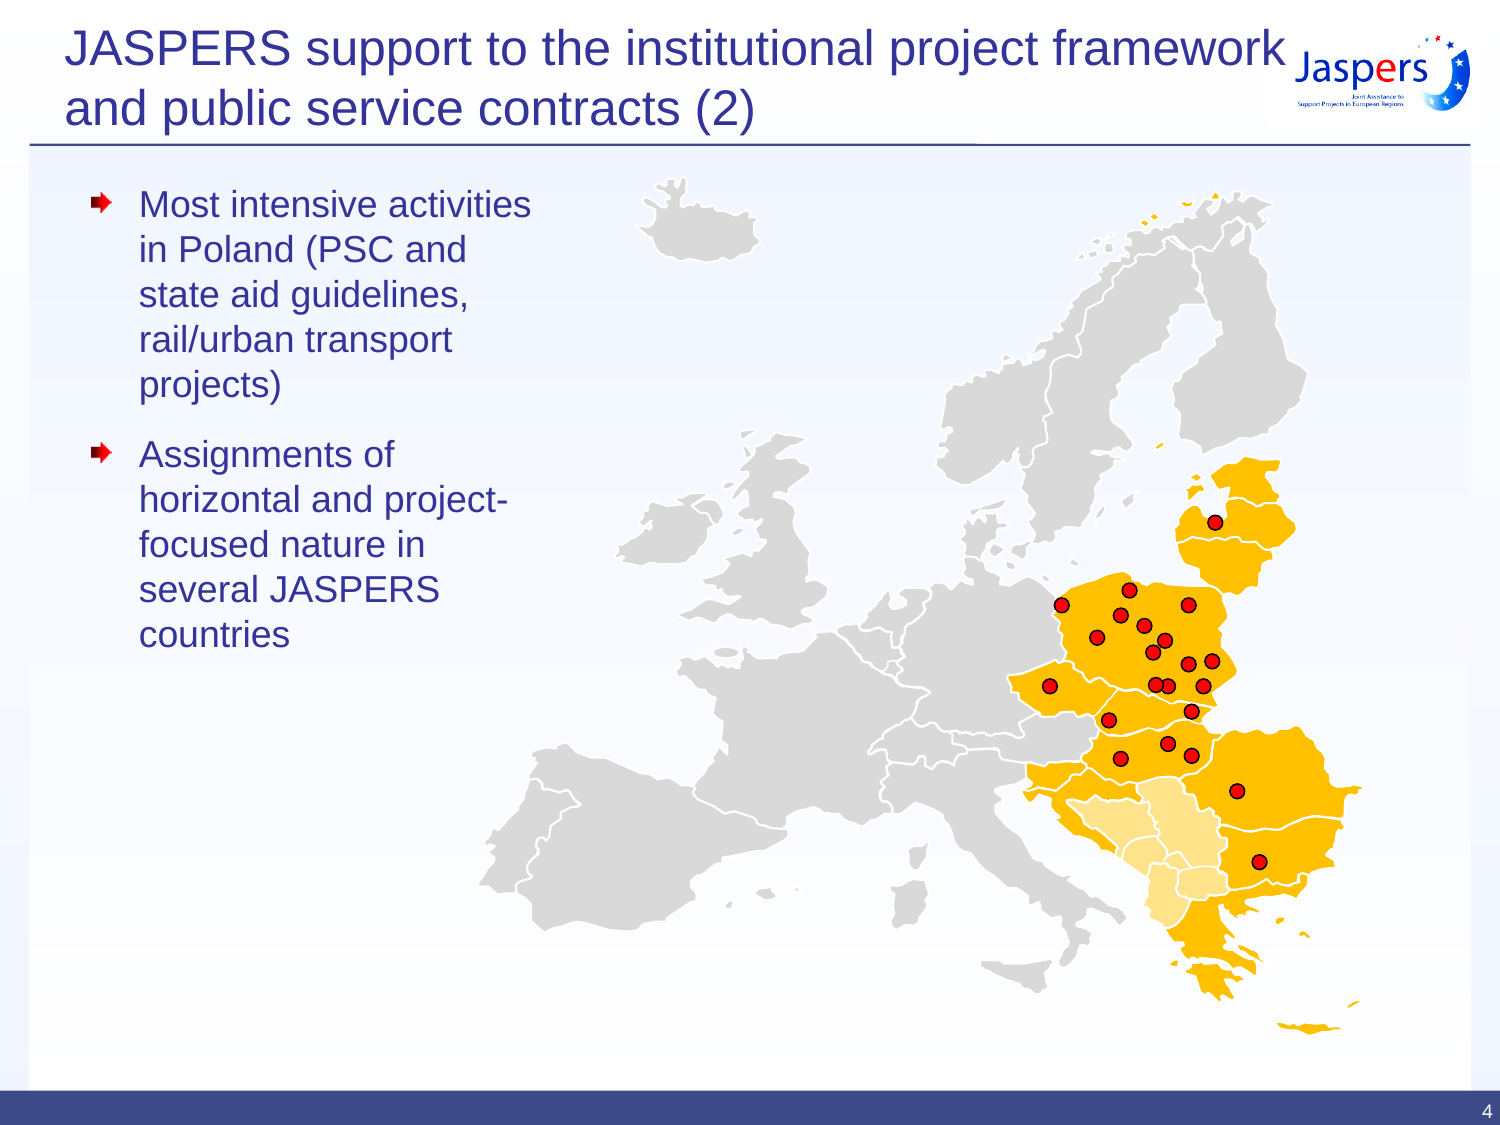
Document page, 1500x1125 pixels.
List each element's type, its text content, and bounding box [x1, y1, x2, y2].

text_box [1177, 199, 1195, 208]
text_box [1113, 751, 1129, 767]
text_box [1184, 748, 1200, 764]
text_box [741, 445, 753, 459]
text_box [1210, 515, 1223, 531]
text_box [1113, 608, 1129, 623]
text_box [859, 587, 931, 648]
text_box [869, 718, 968, 770]
text_box [1175, 869, 1231, 901]
text_box [1181, 656, 1197, 672]
text_box [739, 429, 757, 440]
text_box [1093, 689, 1214, 736]
text_box JASPERS support to the institutional project framework and public service contracts (2) [49, 7, 1343, 145]
text_box [1184, 961, 1247, 1004]
text_box [557, 742, 789, 932]
text_box [1218, 817, 1346, 889]
text_box [691, 499, 725, 525]
text_box [1054, 597, 1070, 613]
text_box [1067, 795, 1189, 878]
text_box [1042, 678, 1058, 694]
text_box [1138, 219, 1151, 228]
text_box [1167, 851, 1193, 869]
text_box [1184, 704, 1200, 720]
text_box [907, 839, 930, 872]
text_box [948, 712, 1099, 766]
text_box [1156, 835, 1168, 861]
text_box [1137, 776, 1228, 868]
text_box [1121, 801, 1160, 860]
text_box [889, 879, 930, 931]
text_box [1236, 944, 1272, 968]
text_box [1274, 916, 1286, 926]
text_box [1081, 720, 1222, 784]
text_box [1252, 854, 1267, 870]
text_box [1162, 678, 1176, 694]
text_box [1167, 958, 1180, 968]
text_box [1178, 537, 1274, 597]
text_box [1051, 571, 1239, 709]
text_box [1157, 633, 1173, 649]
slide_number 4 [1195, 1091, 1500, 1125]
text_box [880, 749, 1128, 969]
text_box [1163, 873, 1309, 977]
text_box [1295, 929, 1312, 940]
text_box [1275, 1021, 1343, 1036]
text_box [959, 497, 1081, 572]
text_box [896, 579, 1066, 739]
text_box [1209, 191, 1221, 200]
text_box [614, 492, 715, 567]
text_box [674, 631, 930, 829]
text_box [712, 647, 740, 658]
text_box [1210, 455, 1282, 506]
text_box [1089, 630, 1105, 646]
text_box [1196, 678, 1211, 694]
text_box [1181, 597, 1197, 613]
text_box [980, 958, 1055, 995]
text_box [677, 432, 829, 630]
text_box [1020, 768, 1142, 857]
text_box [933, 363, 1013, 486]
text_box [1160, 736, 1176, 752]
text_box [1150, 191, 1274, 252]
text_box [1122, 583, 1137, 598]
text_box Most intensive activities in Poland (PSC and state aid guidelines, rail/urban transport projects) Assignments of horizontal and project-focused nature in several JASPERS countries [5, 172, 557, 1046]
text_box [635, 177, 761, 263]
text_box [731, 527, 744, 537]
text_box [1210, 497, 1297, 550]
text_box [1142, 864, 1191, 928]
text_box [1018, 231, 1207, 545]
text_box [1101, 713, 1117, 728]
text_box [835, 623, 904, 672]
text_box [1210, 218, 1308, 452]
text_box [1137, 618, 1152, 634]
text_box [1204, 653, 1220, 669]
text_box [1177, 866, 1218, 877]
text_box [1007, 659, 1120, 718]
text_box [1229, 783, 1245, 799]
text_box [1002, 353, 1013, 363]
text_box [1041, 579, 1052, 583]
text_box [1020, 761, 1087, 790]
text_box [1148, 212, 1161, 221]
picture [91, 192, 112, 213]
text_box [557, 791, 579, 820]
text_box [723, 900, 735, 910]
text_box [1148, 677, 1164, 693]
picture [91, 442, 112, 463]
text_box [1345, 999, 1361, 1010]
text_box [790, 886, 803, 896]
text_box [1179, 725, 1364, 832]
text_box [1145, 645, 1161, 661]
text_box [882, 660, 902, 679]
text_box [722, 481, 736, 490]
text_box [753, 886, 778, 901]
